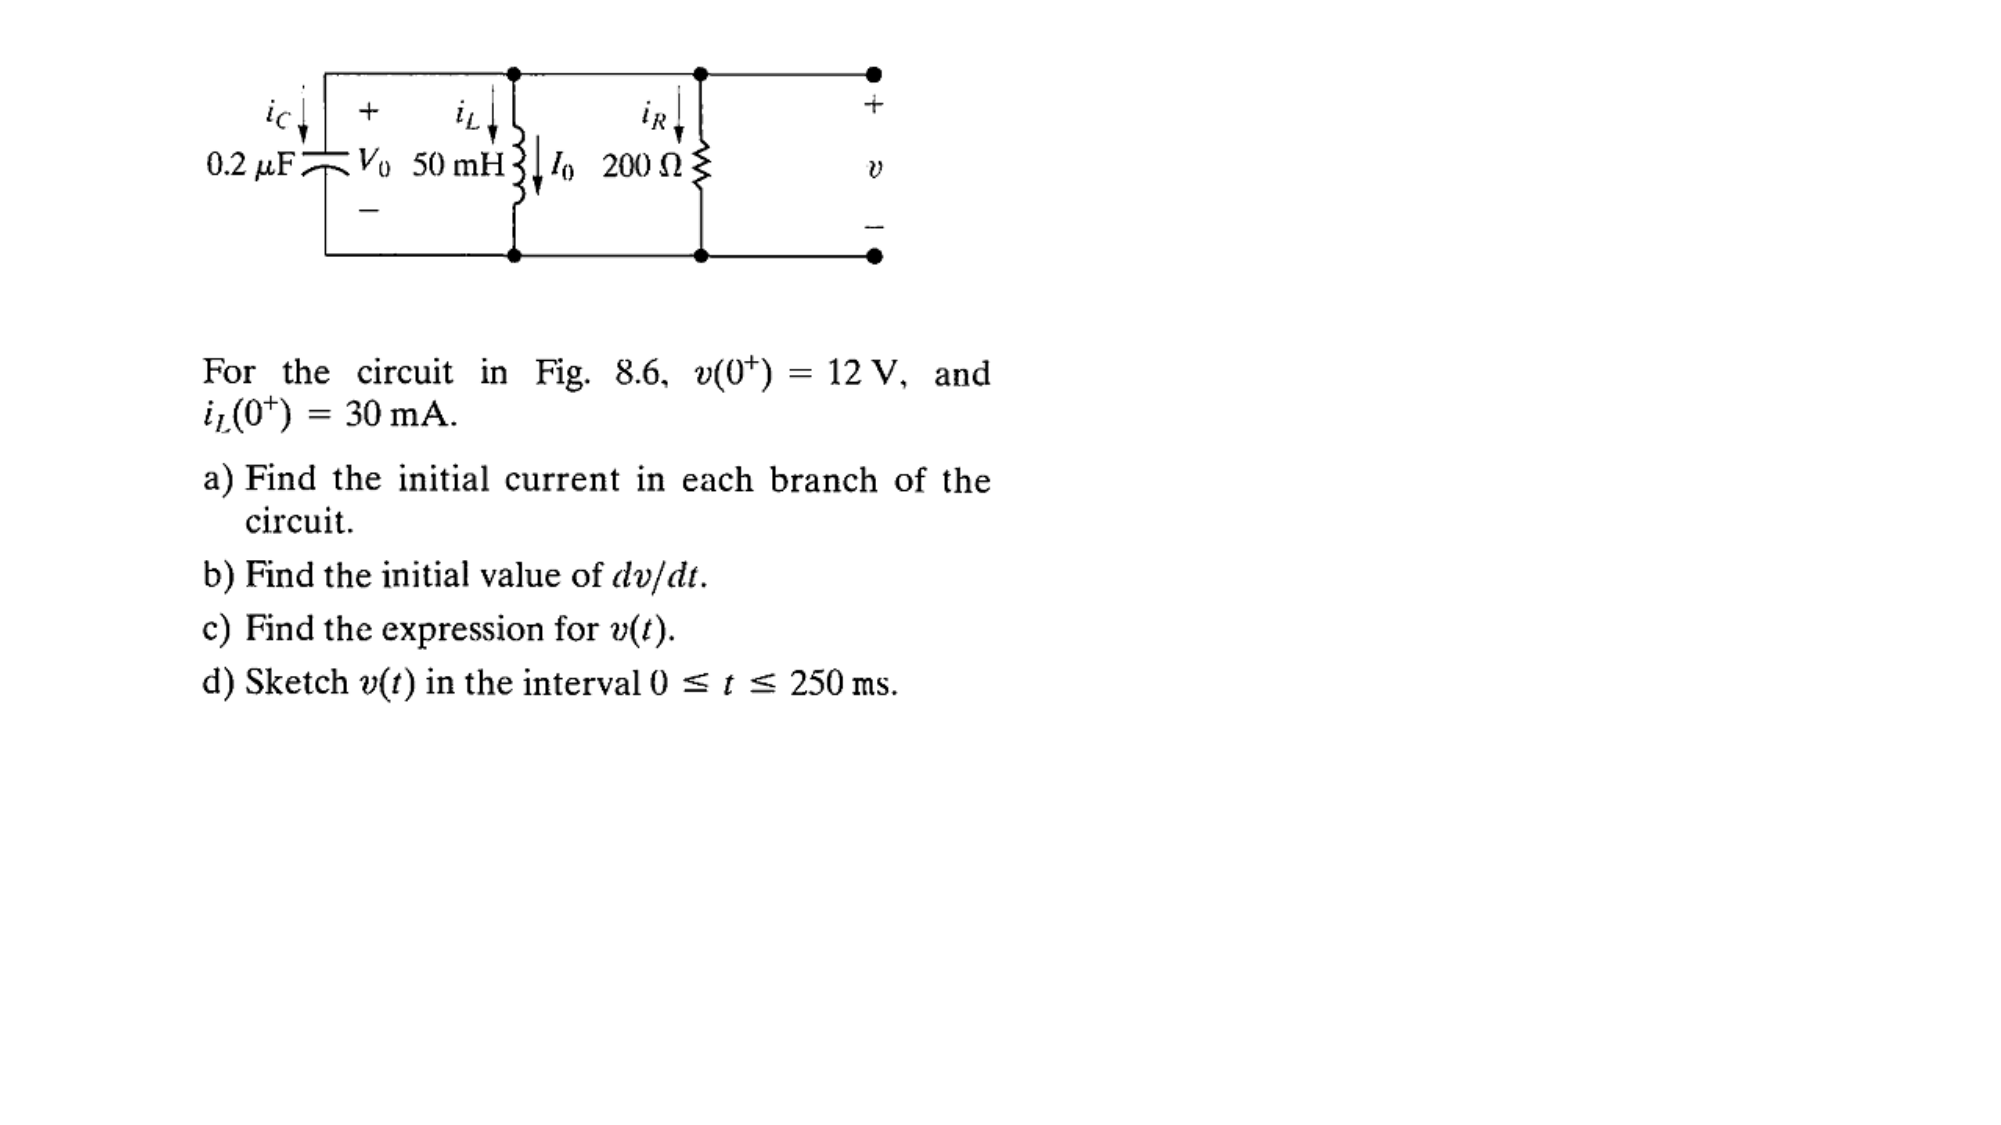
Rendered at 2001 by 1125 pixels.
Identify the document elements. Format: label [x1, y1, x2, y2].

picture [159, 31, 904, 282]
picture [192, 349, 1020, 722]
